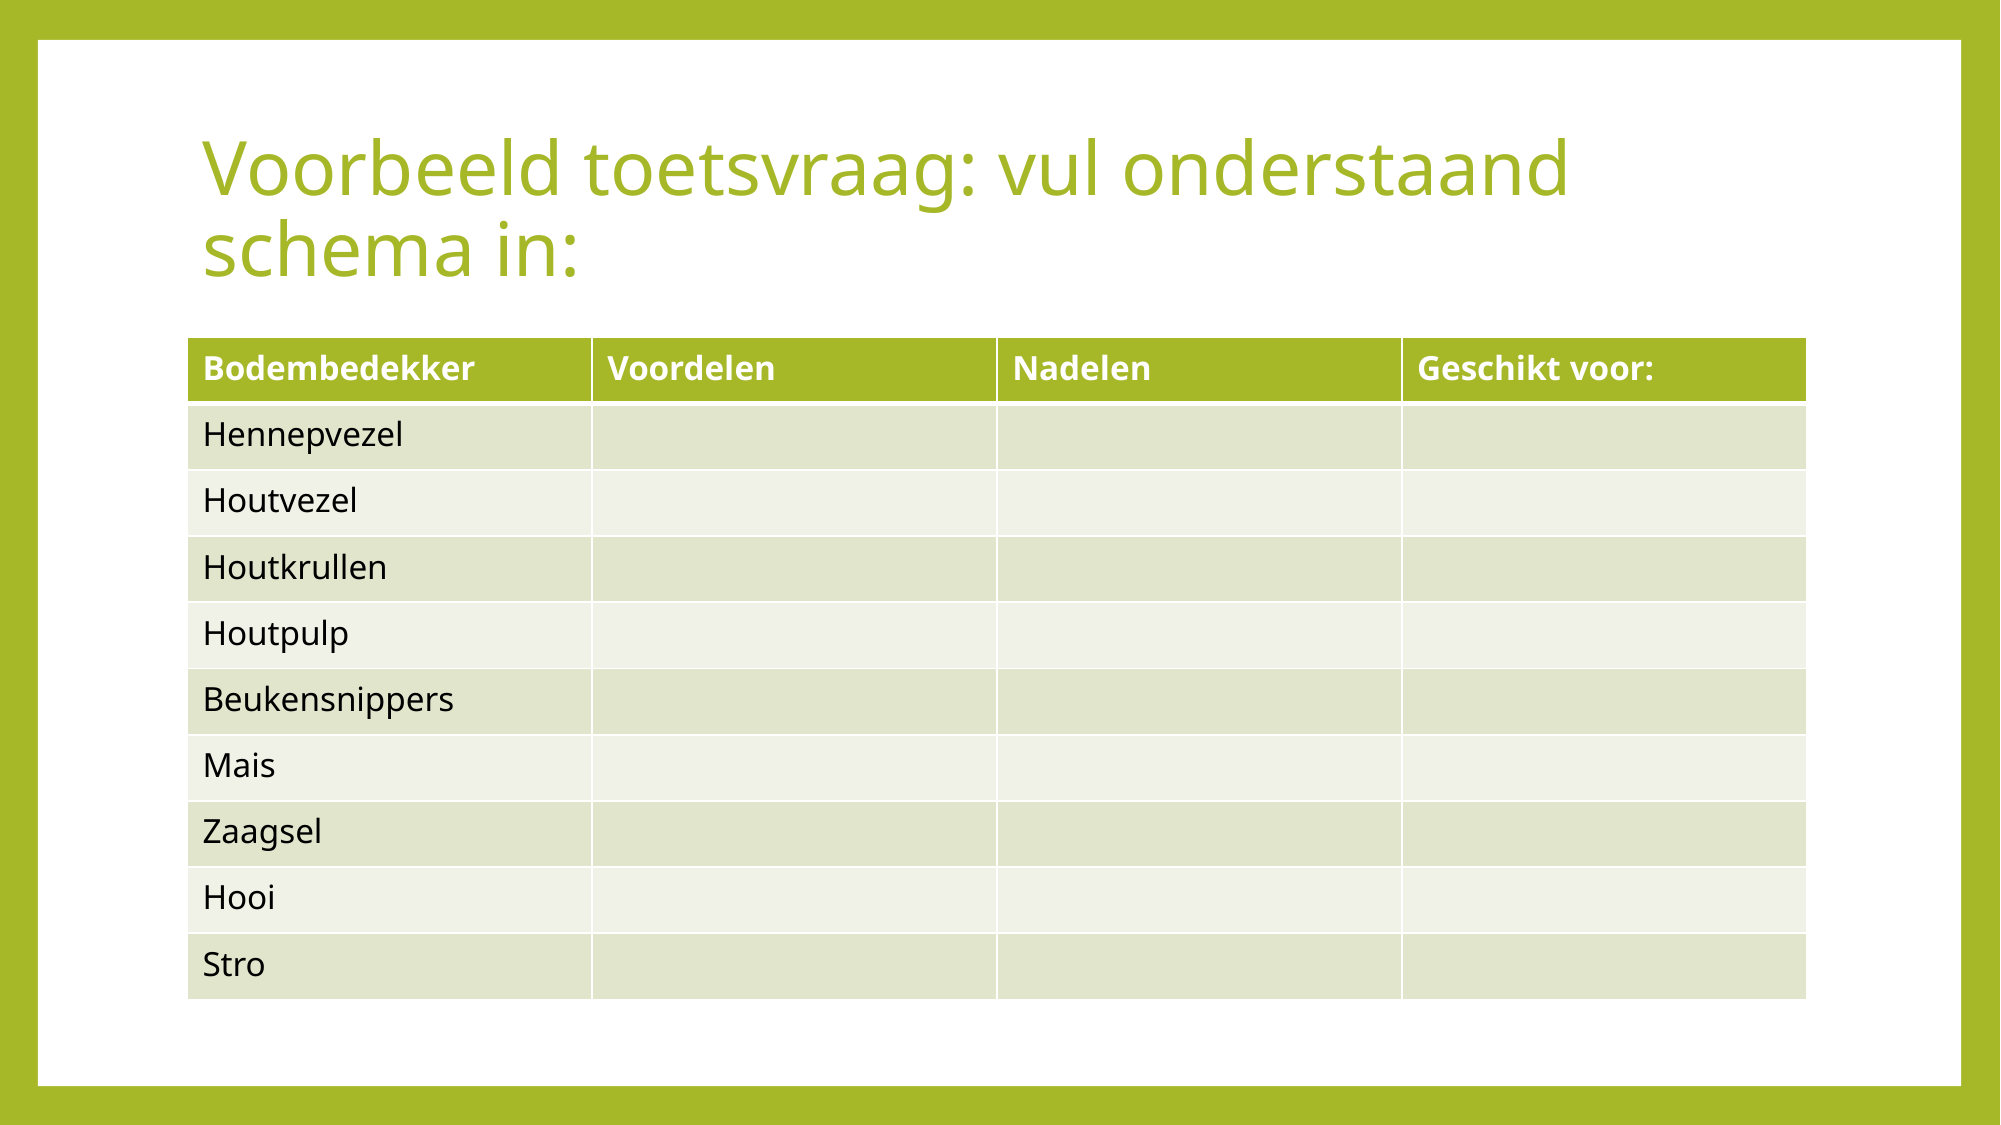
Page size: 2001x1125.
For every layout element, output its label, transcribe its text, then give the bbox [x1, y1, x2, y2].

table_cell [593, 802, 996, 866]
table_header Nadelen [998, 338, 1401, 401]
table_cell Houtkrullen [188, 537, 591, 601]
table_cell Houtvezel [188, 471, 591, 535]
table_cell Beukensnippers [188, 669, 591, 734]
table_cell [998, 669, 1401, 734]
table_header Geschikt voor: [1403, 338, 1806, 401]
table_cell [1403, 868, 1806, 932]
table_cell [998, 471, 1401, 535]
table_cell [593, 669, 996, 734]
table_cell Zaagsel [188, 802, 591, 866]
table_cell [1403, 603, 1806, 668]
table_cell [1403, 934, 1806, 999]
title Voorbeeld toetsvraag: vul onderstaand schema in: [187, 99, 1808, 323]
table_cell Houtpulp [188, 603, 591, 668]
table_cell [593, 603, 996, 668]
table_cell [998, 934, 1401, 999]
table_cell [1403, 669, 1806, 734]
table_cell [593, 406, 996, 469]
table_cell [998, 802, 1401, 866]
table_cell [593, 471, 996, 535]
table_cell [1403, 537, 1806, 601]
table_cell Hooi [188, 868, 591, 932]
table_cell Hennepvezel [188, 406, 591, 469]
table_cell [593, 736, 996, 800]
table_cell [998, 406, 1401, 469]
table_cell [1403, 471, 1806, 535]
table_cell [1403, 802, 1806, 866]
table_cell Stro [188, 934, 591, 999]
table_header Bodembedekker [188, 338, 591, 401]
table_cell [1403, 736, 1806, 800]
table_header Voordelen [593, 338, 996, 401]
table_cell [998, 868, 1401, 932]
table_cell [998, 537, 1401, 601]
table_cell [998, 736, 1401, 800]
table_cell [593, 868, 996, 932]
table_cell [998, 603, 1401, 668]
table_cell [593, 934, 996, 999]
table_cell [593, 537, 996, 601]
table_cell [1403, 406, 1806, 469]
table_cell Mais [188, 736, 591, 800]
